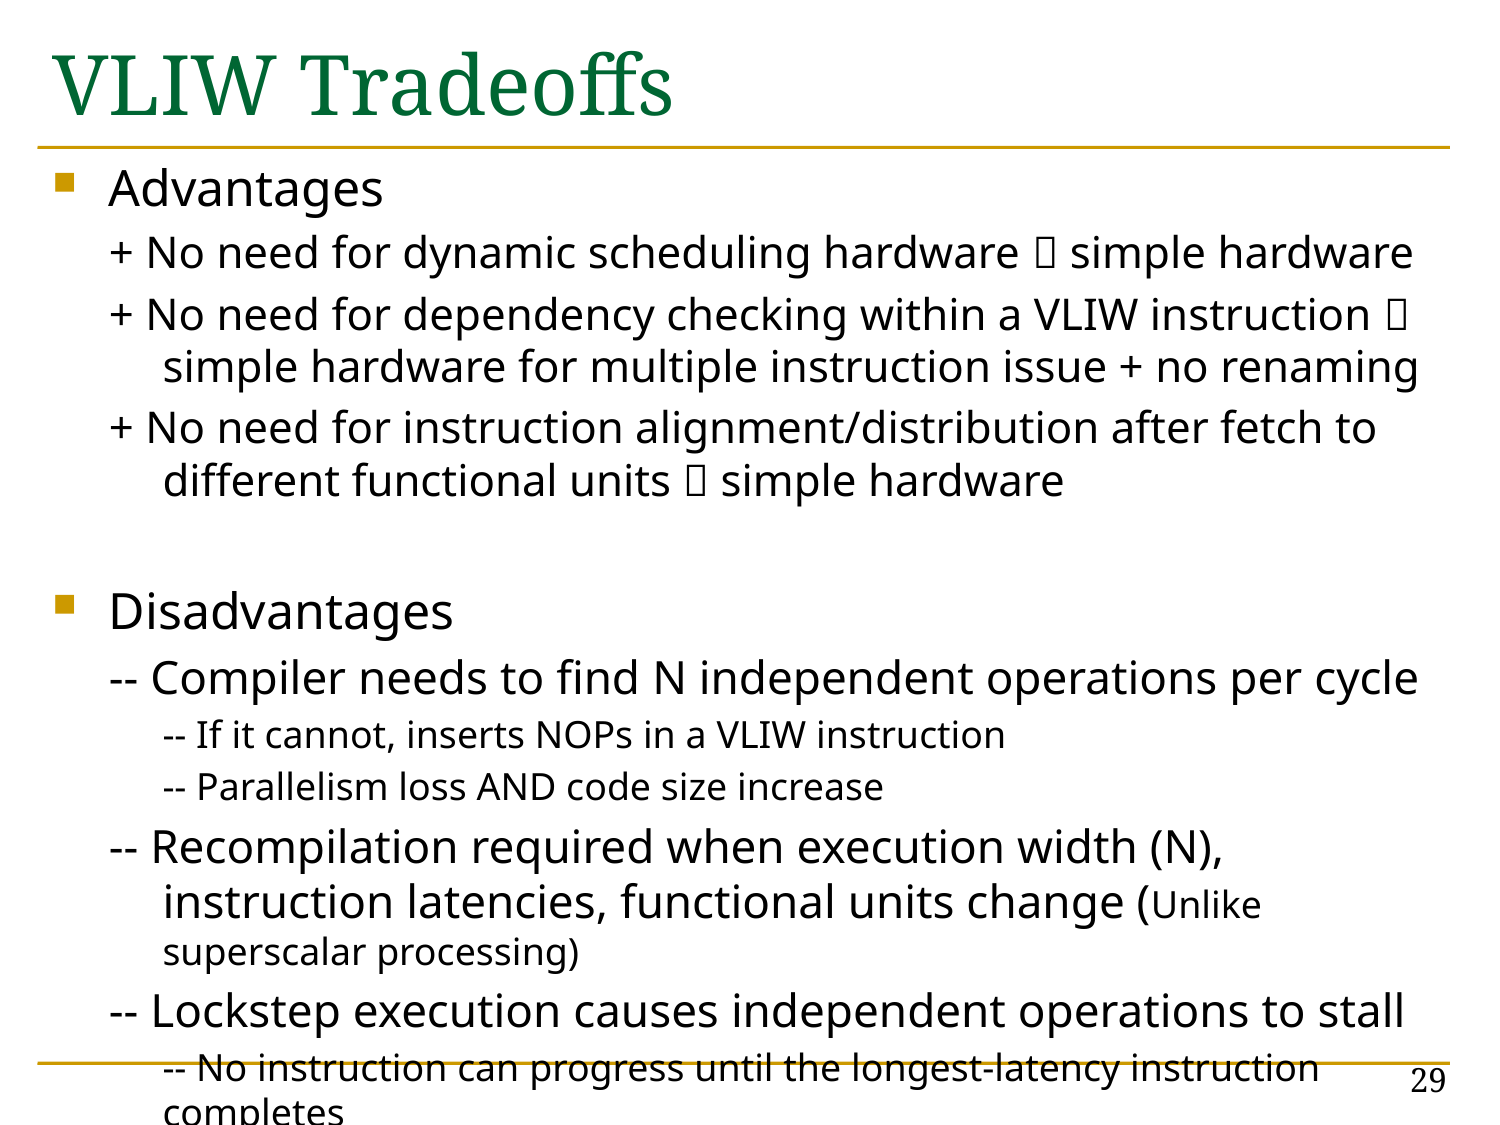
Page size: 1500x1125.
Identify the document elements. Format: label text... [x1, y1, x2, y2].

list Advantages + No need for dynamic scheduling hardware  simple hardware + No need for dependency checking within a VLIW instruction  simple hardware for multiple instruction issue + no renaming + No need for instruction alignment/distribution after fetch to different functional units  simple hardware Disadvantages -- Compiler needs to find N independent operations per cycle -- If it cannot, inserts NOPs in a VLIW instruction -- Parallelism loss AND code size increase -- Recompilation required when execution width (N), instruction latencies, functional units change (Unlike superscalar processing) -- Lockstep execution causes independent operations to stall -- No instruction can progress until the longest-latency instruction completes [37, 148, 1450, 1001]
slide_number 29 [1111, 1036, 1462, 1112]
title VLIW Tradeoffs [37, 24, 1450, 148]
